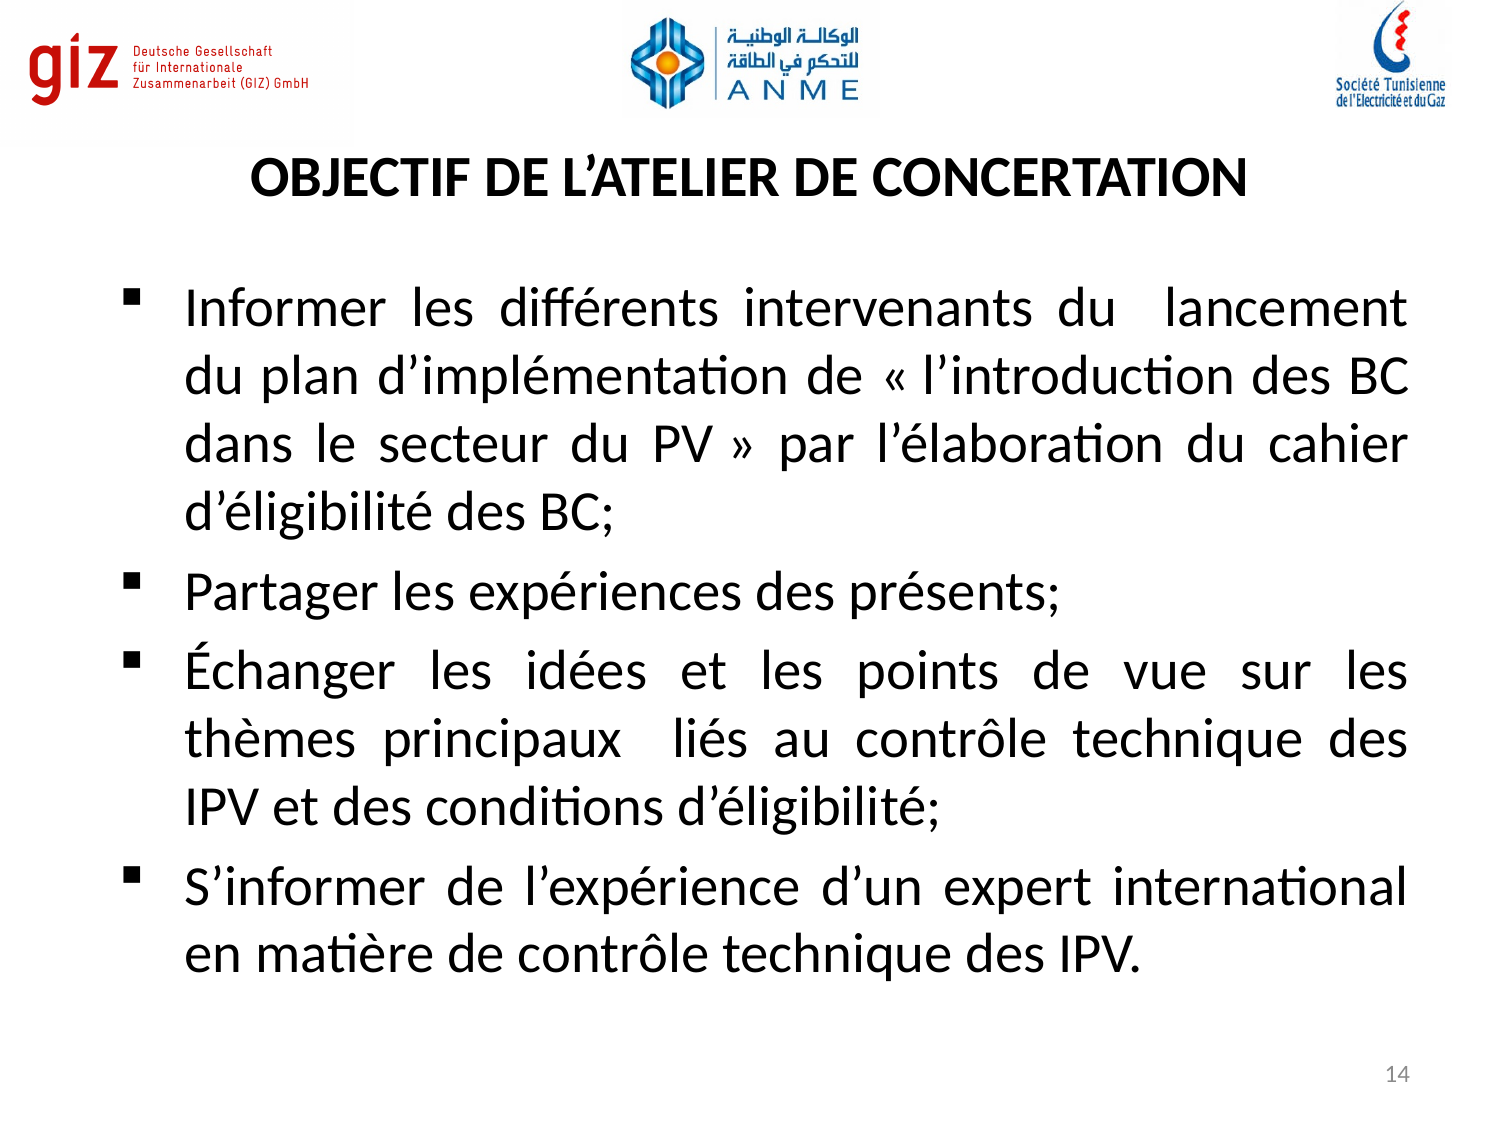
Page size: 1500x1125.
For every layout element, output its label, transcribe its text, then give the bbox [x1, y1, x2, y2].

title OBJECTIF DE L’ATELIER DE CONCERTATION [74, 113, 1426, 233]
picture [622, 0, 880, 113]
slide_number 14 [1074, 1042, 1425, 1103]
picture [1312, 0, 1474, 108]
picture [0, 0, 354, 147]
list Informer les différents intervenants du lancement du plan d’implémentation de « l’introduction des BC dans le secteur du PV » par l’élaboration du cahier d’éligibilité des BC; Partager les expériences des présents; Échanger les idées et les points de vue sur les thèmes principaux liés au contrôle technique des IPV et des conditions d’éligibilité; S’informer de l’expérience d’un expert international en matière de contrôle technique des IPV. [74, 262, 1426, 1006]
